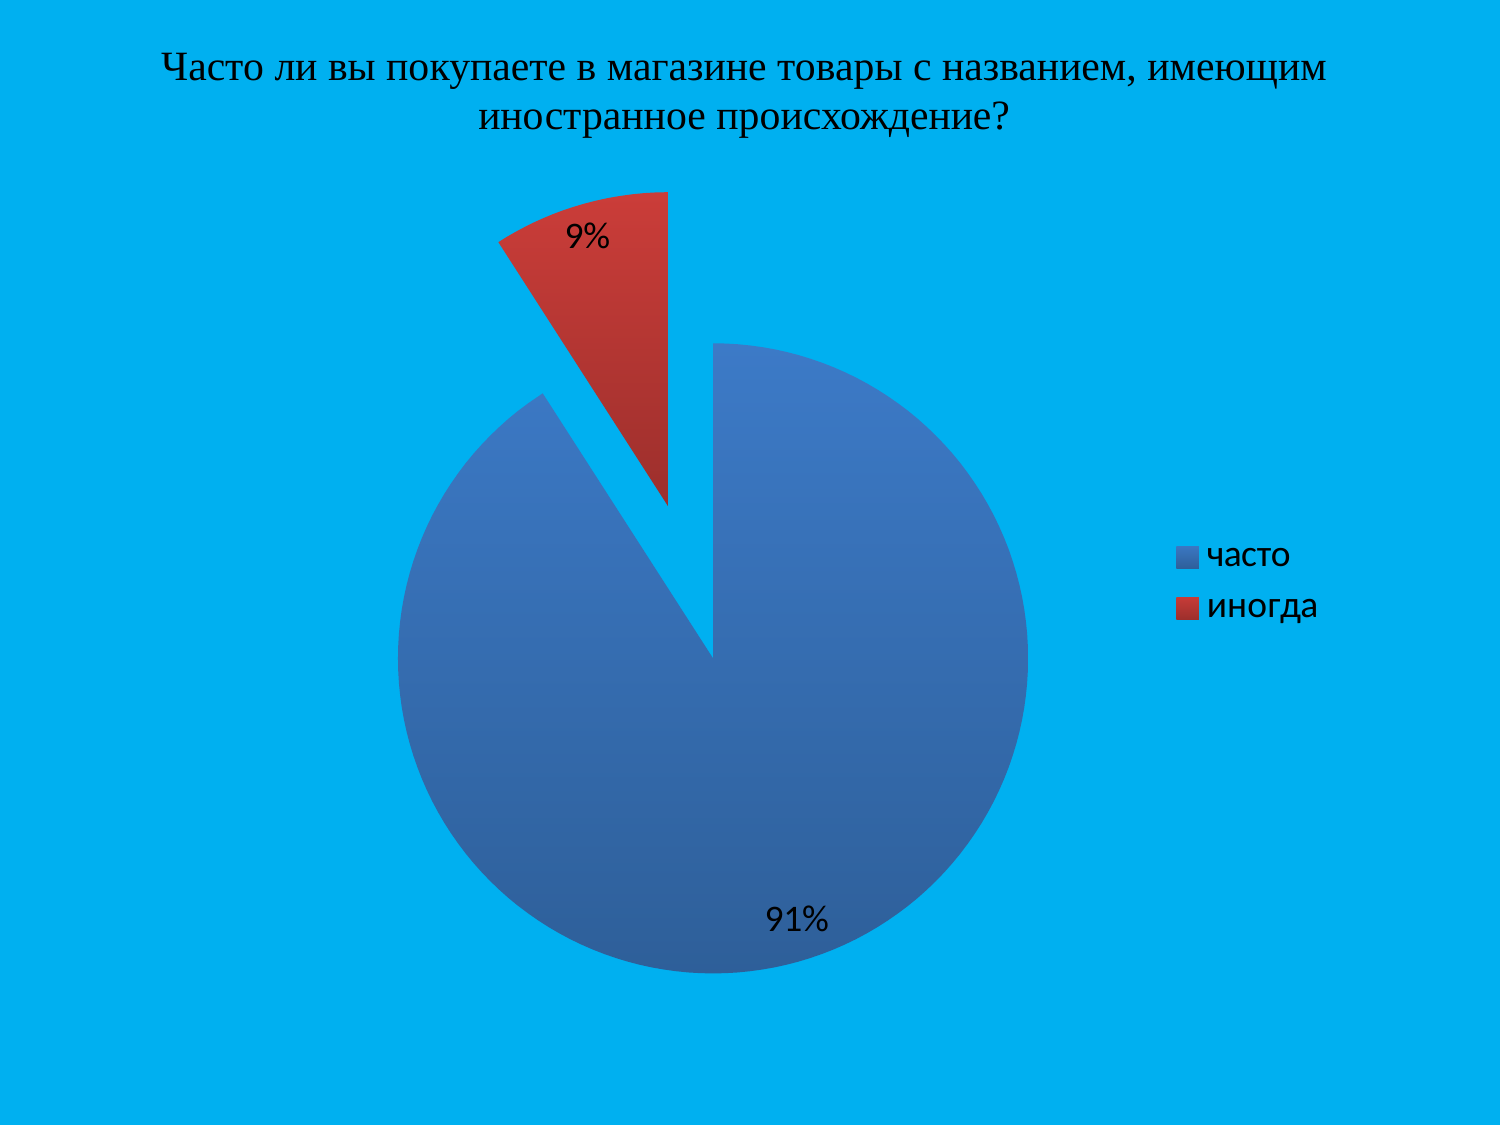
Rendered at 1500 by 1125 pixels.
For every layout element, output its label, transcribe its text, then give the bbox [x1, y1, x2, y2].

text_box Часто ли вы покупаете в магазине товары с названием, имеющим иностранное происхождение? [76, 30, 1412, 146]
chart [135, 172, 1426, 994]
